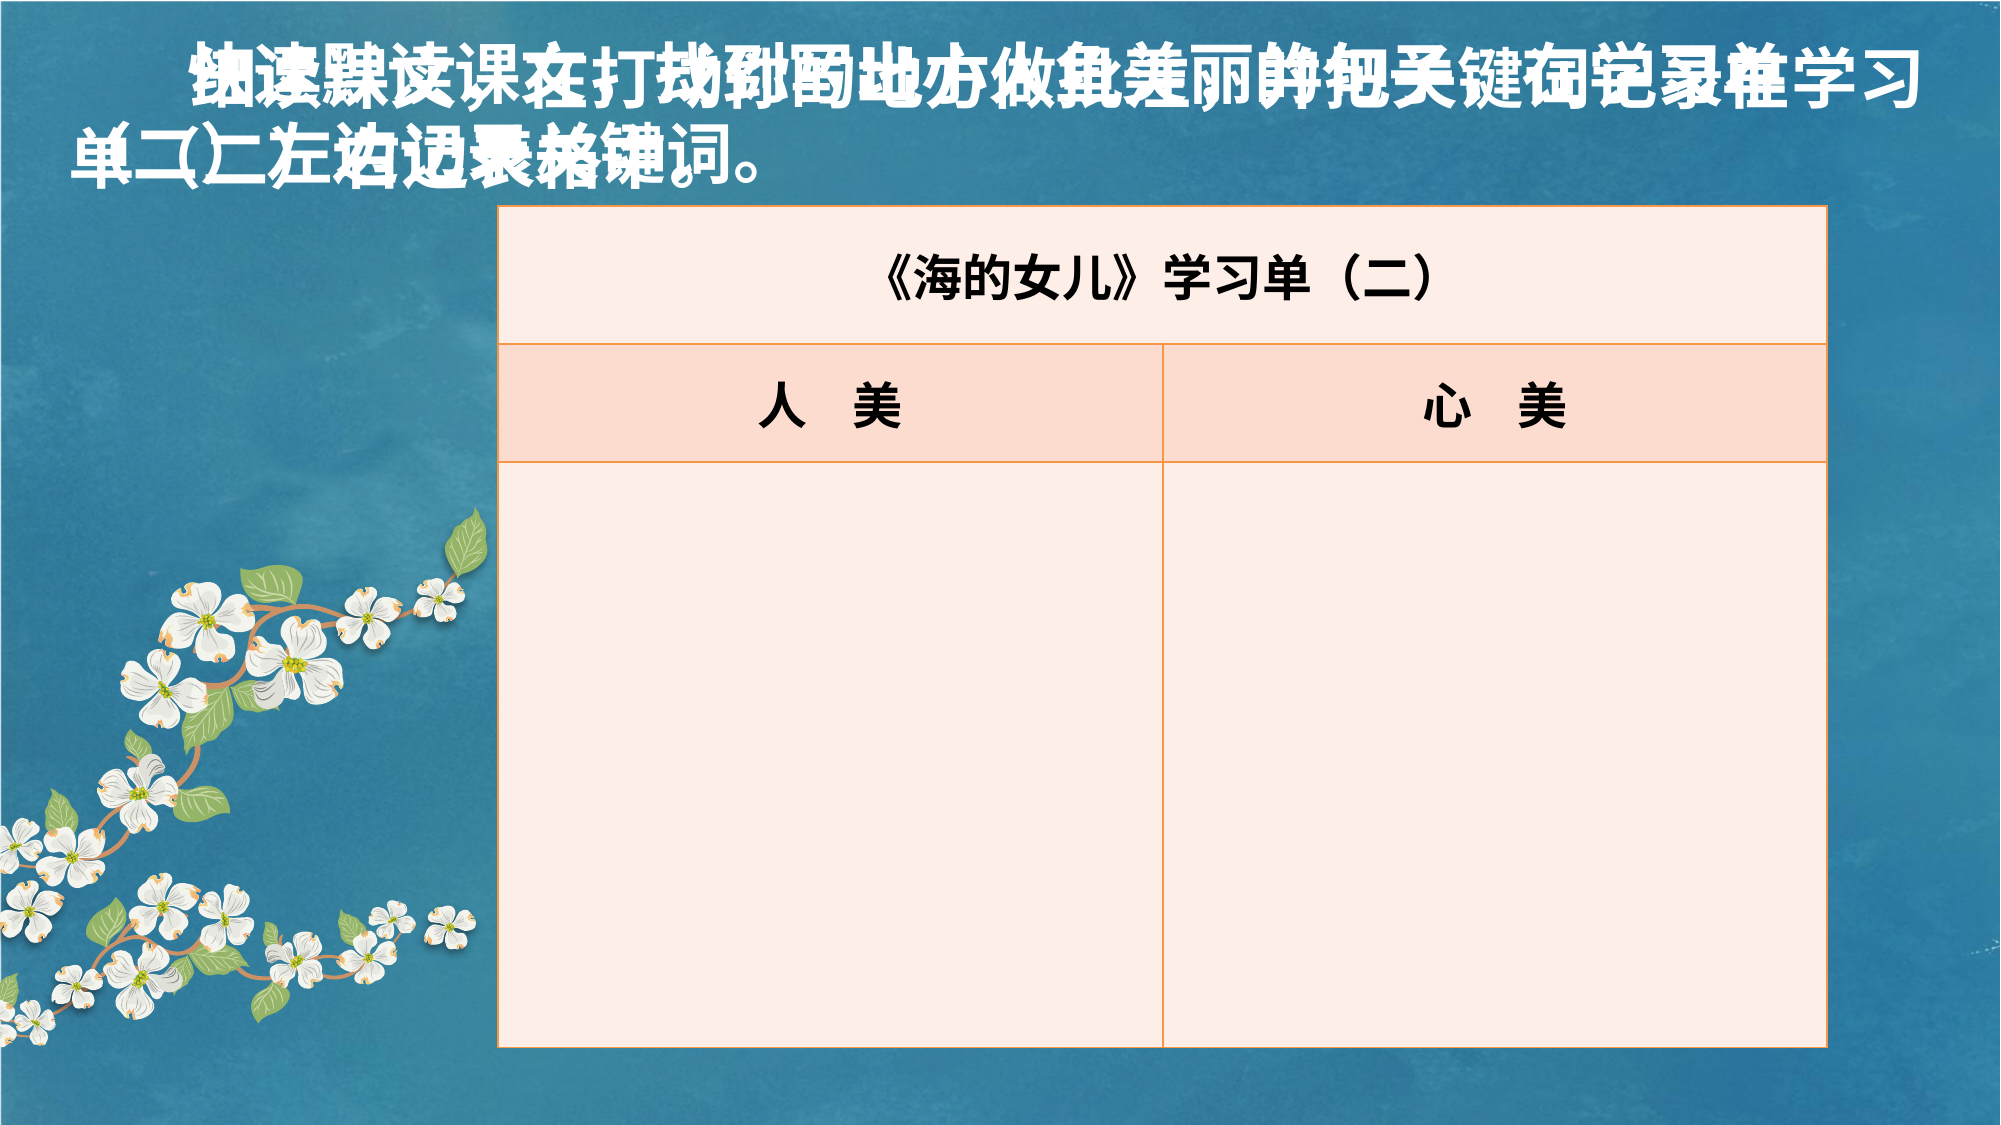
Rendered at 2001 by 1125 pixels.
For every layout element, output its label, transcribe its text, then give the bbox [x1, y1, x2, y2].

table_cell 人 美 [499, 345, 1162, 461]
text_box 细读课文，在打动你的地方做批注，并把关键词记录在学习单（二）右边表格中。 [54, 29, 1946, 204]
table_cell 心 美 [1164, 345, 1826, 461]
table_cell [499, 463, 1162, 1047]
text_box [0, 454, 488, 1068]
picture [3, 2, 1999, 1125]
table_header 《海的女儿》学习单（二） [499, 207, 1826, 343]
text_box 快速默读课文，找到写出小人鱼美丽的句子，在学习单（二）左边记录关键词。 [51, 24, 1943, 200]
table_cell [1164, 463, 1826, 1047]
